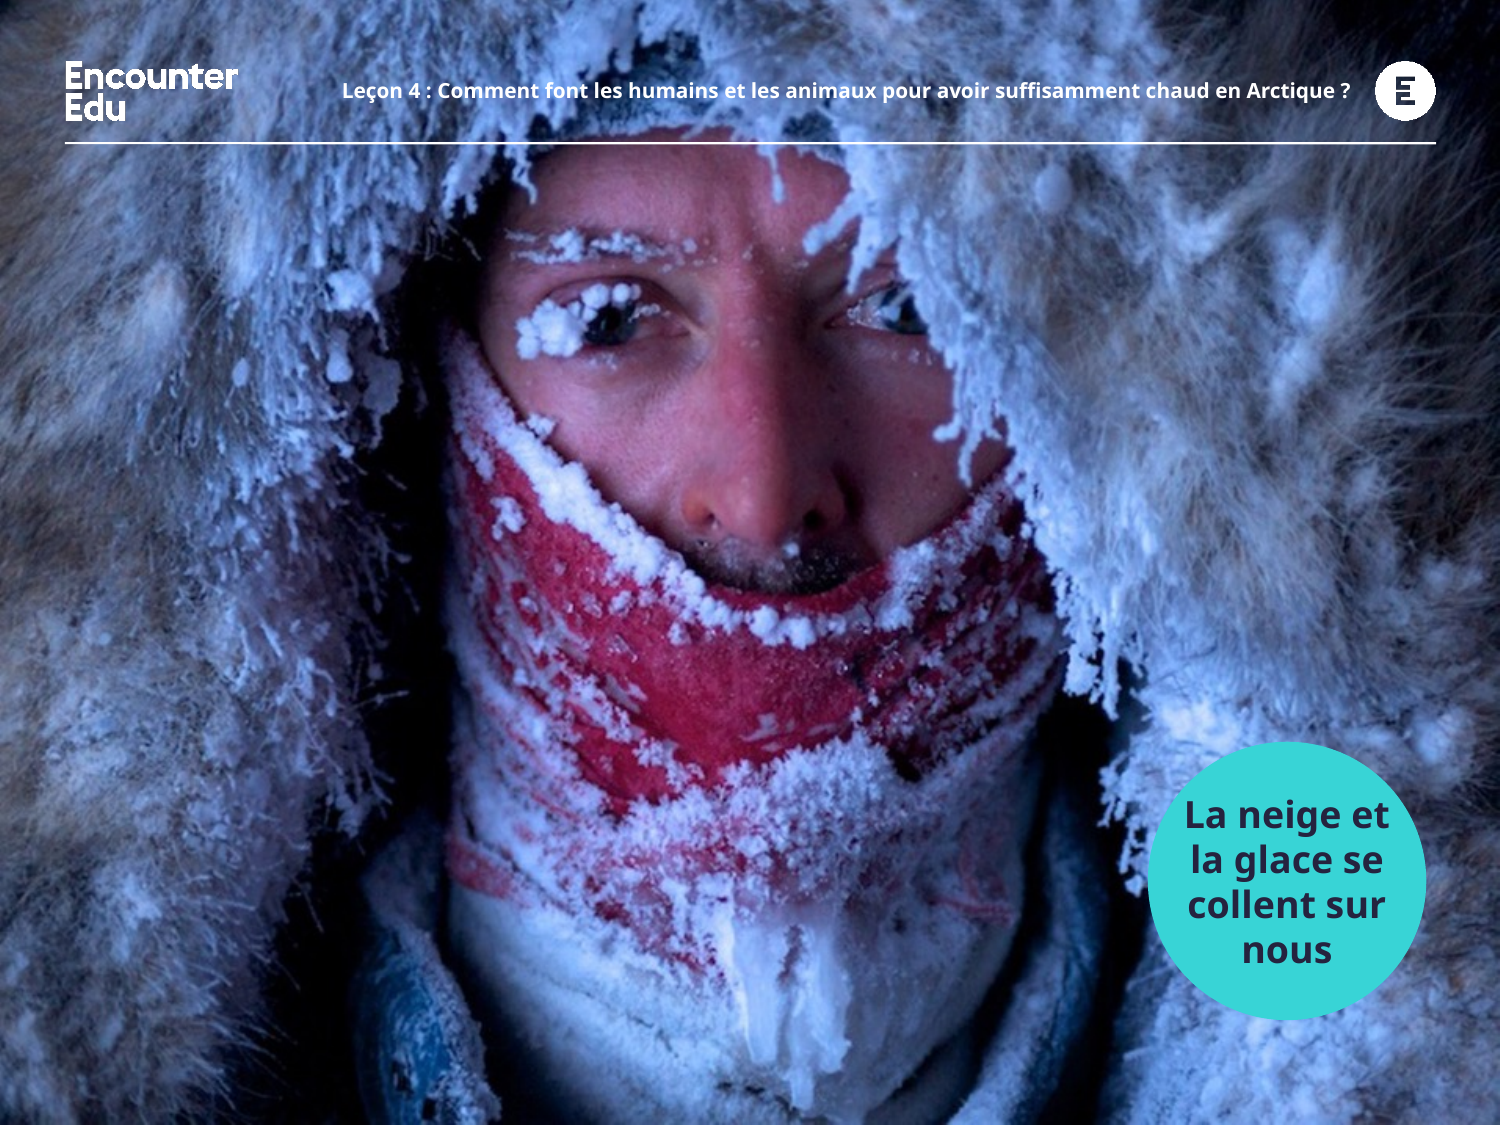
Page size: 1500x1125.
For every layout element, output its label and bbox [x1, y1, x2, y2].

picture [0, 0, 1500, 1125]
text_box [1147, 741, 1427, 1021]
